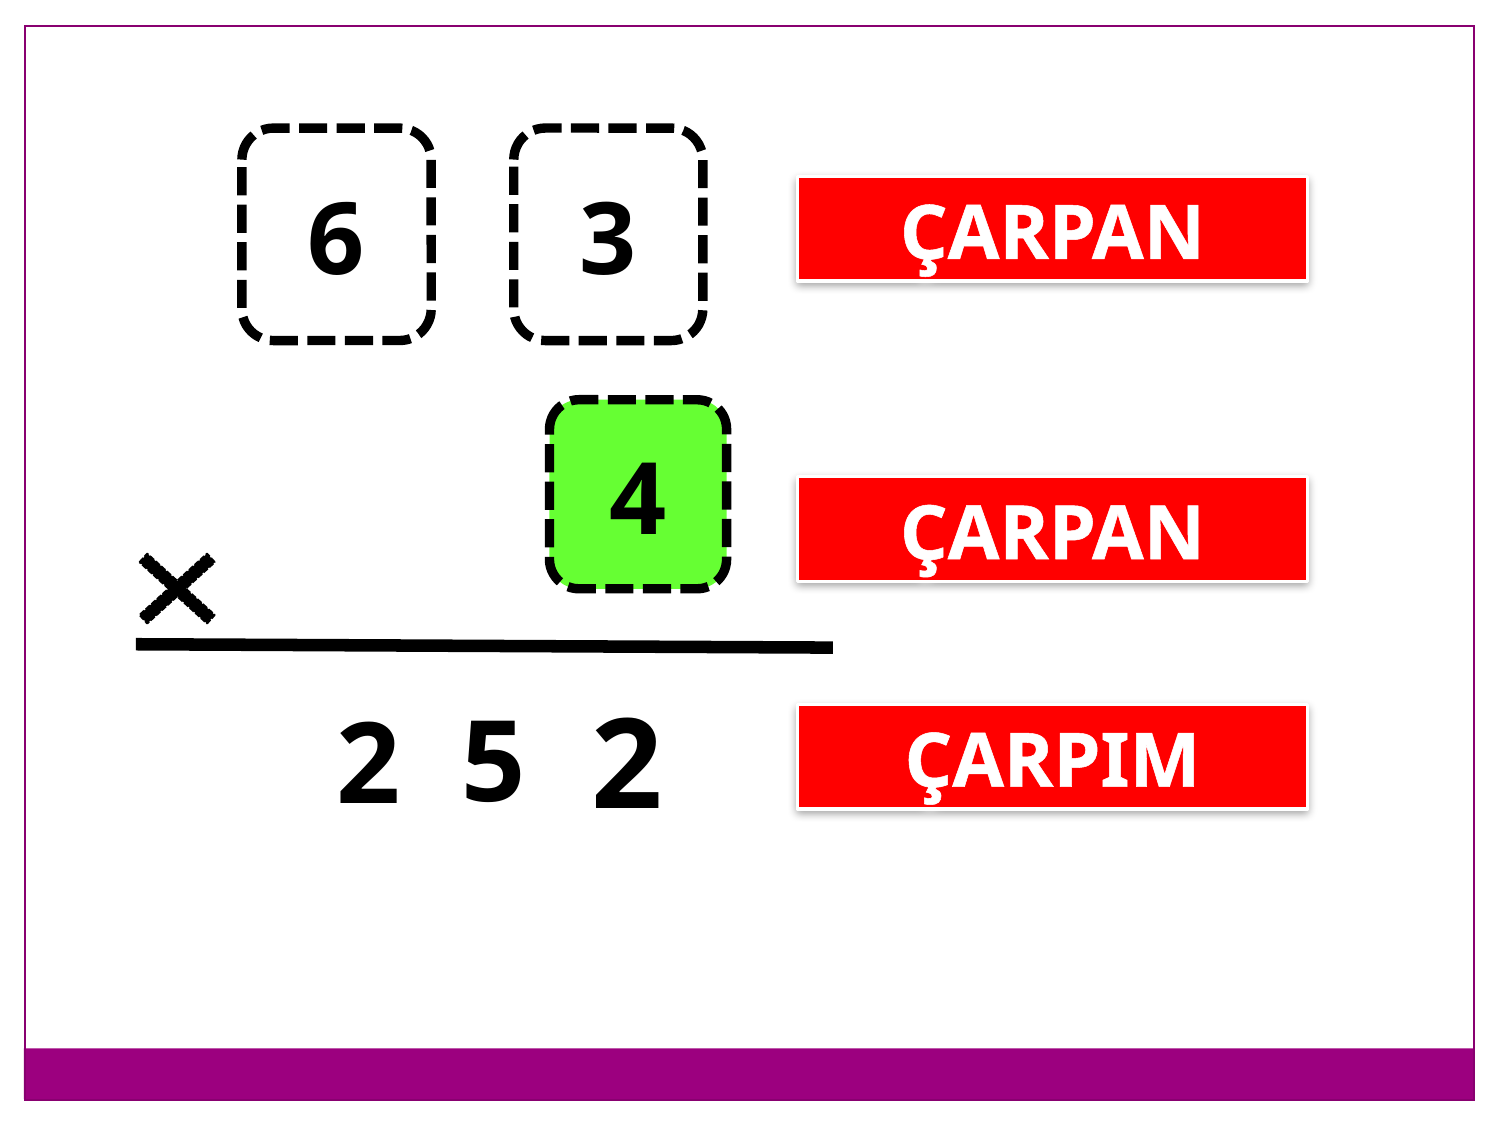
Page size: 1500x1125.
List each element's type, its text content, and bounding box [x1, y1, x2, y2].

text_box 3 [512, 127, 704, 342]
text_box 4 [548, 398, 728, 590]
text_box [138, 552, 216, 625]
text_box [135, 644, 833, 648]
text_box ÇARPAN [796, 175, 1309, 283]
text_box 6 [240, 127, 433, 342]
text_box ÇARPAN [796, 475, 1309, 583]
text_box 5 [431, 681, 557, 832]
text_box 2 [564, 675, 690, 841]
text_box 2 [305, 683, 432, 833]
text_box ÇARPIM [796, 703, 1309, 811]
